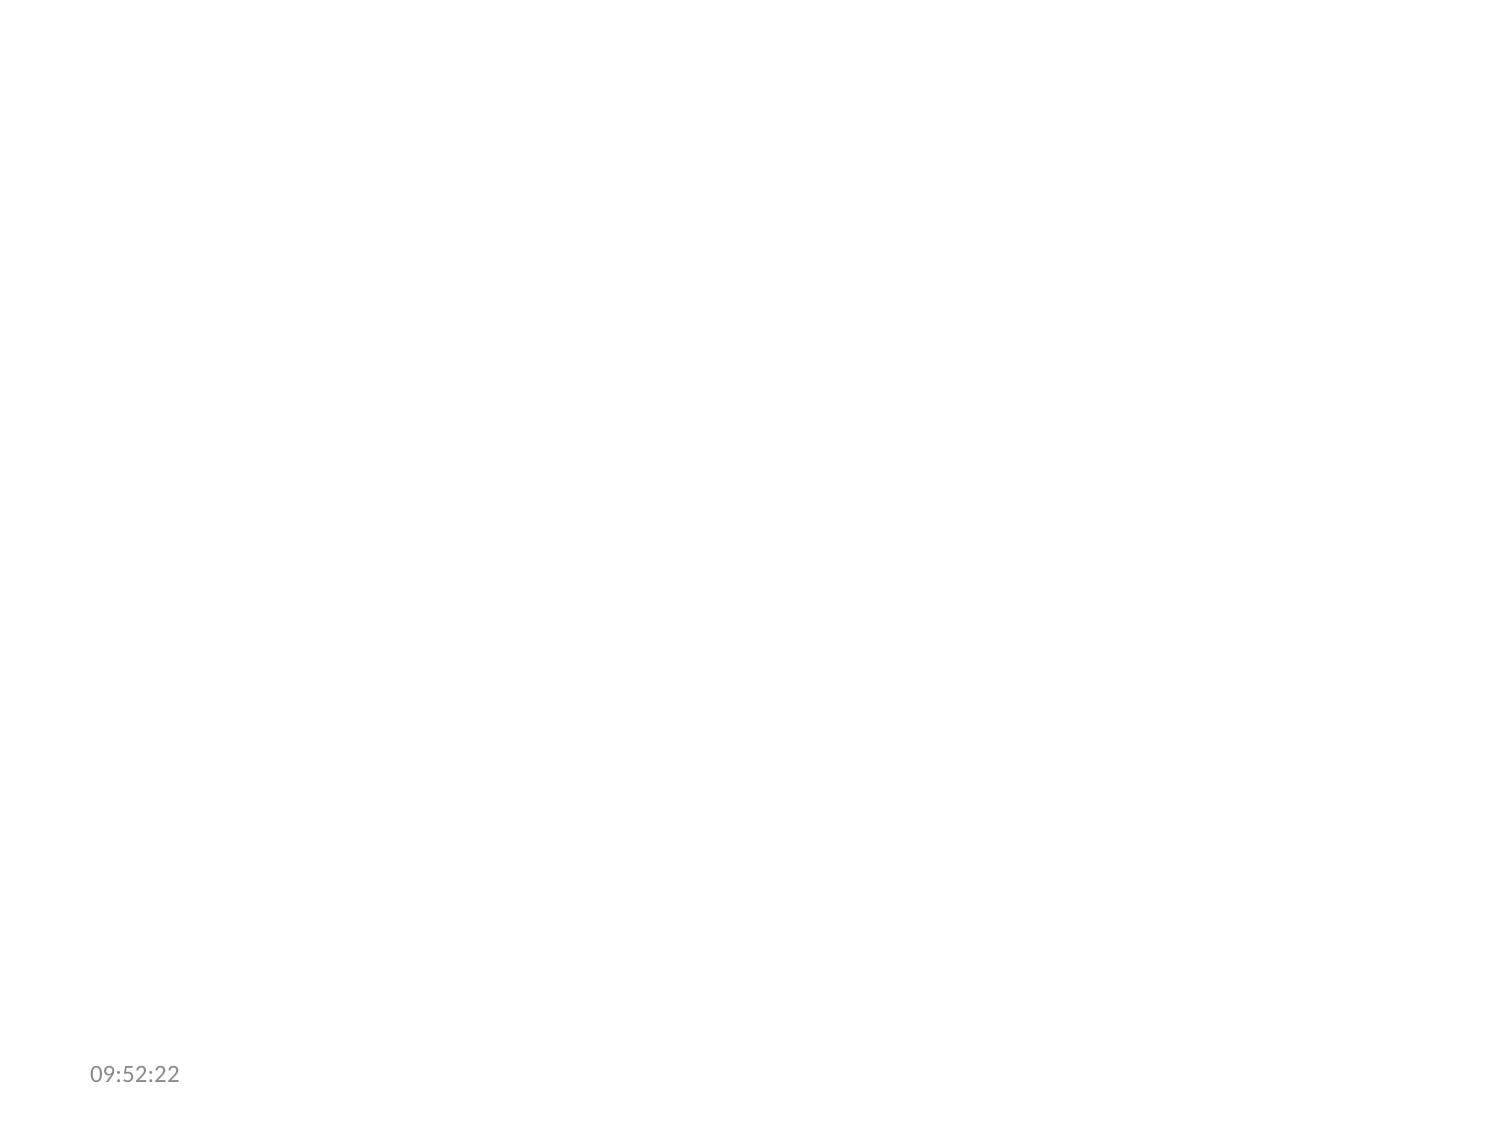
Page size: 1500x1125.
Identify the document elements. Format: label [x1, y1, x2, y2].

slide_number [75, 1042, 425, 1103]
